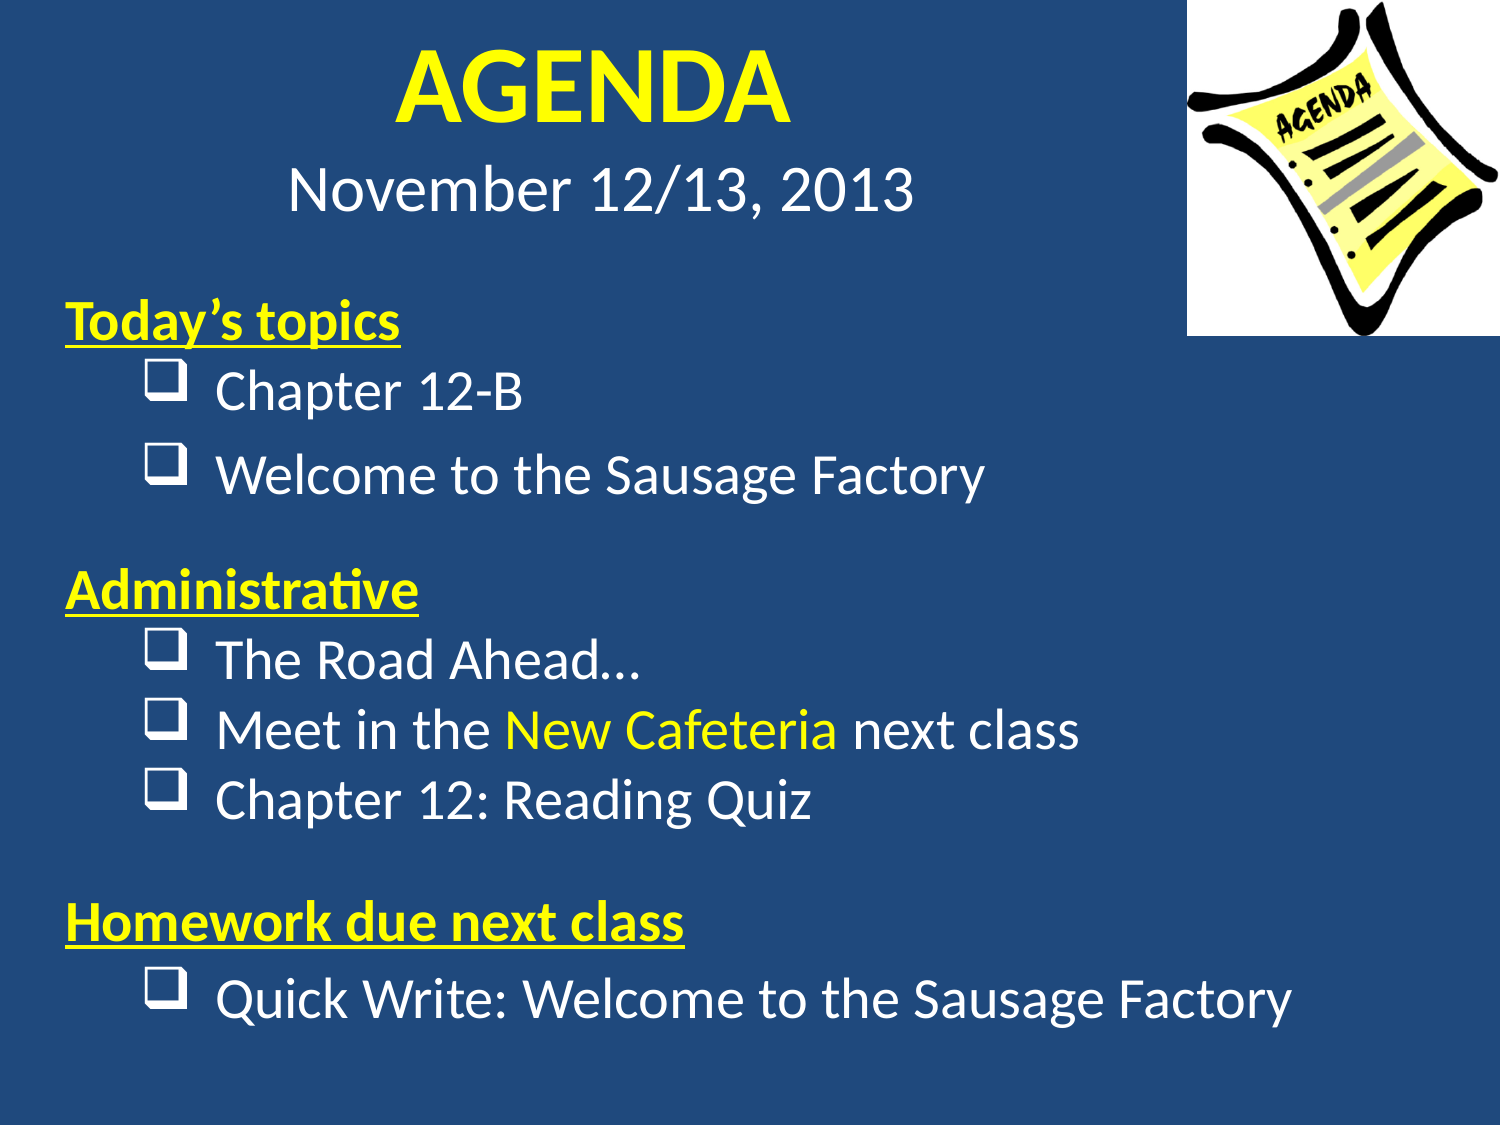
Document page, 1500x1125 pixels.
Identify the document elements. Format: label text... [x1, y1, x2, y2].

picture [1187, 0, 1500, 336]
title AGENDA November 12/13, 2013 [0, 0, 1185, 238]
subtitle Today’s topics Chapter 12-B Welcome to the Sausage Factory Administrative The Road Ahead… Meet in the New Cafeteria next class Chapter 12: Reading Quiz Homework due next class Quick Write: Welcome to the Sausage Factory [50, 275, 1450, 1088]
